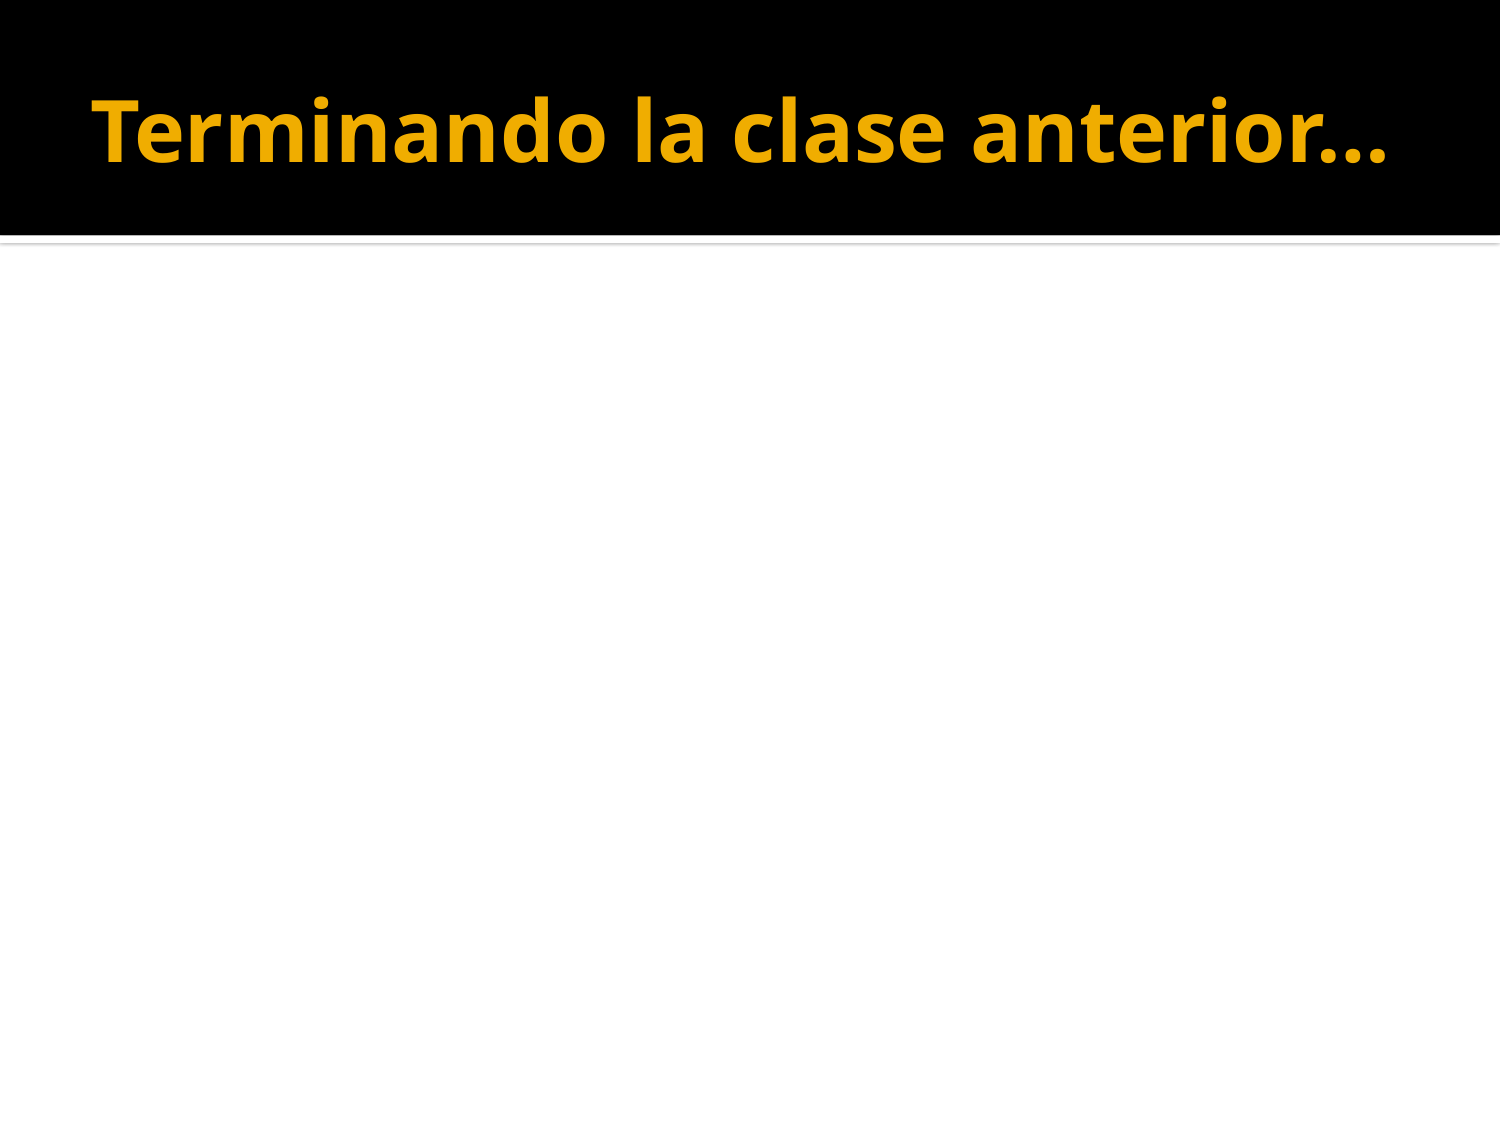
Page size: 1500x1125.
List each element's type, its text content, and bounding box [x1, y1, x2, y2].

title Terminando la clase anterior… [75, 25, 1425, 231]
